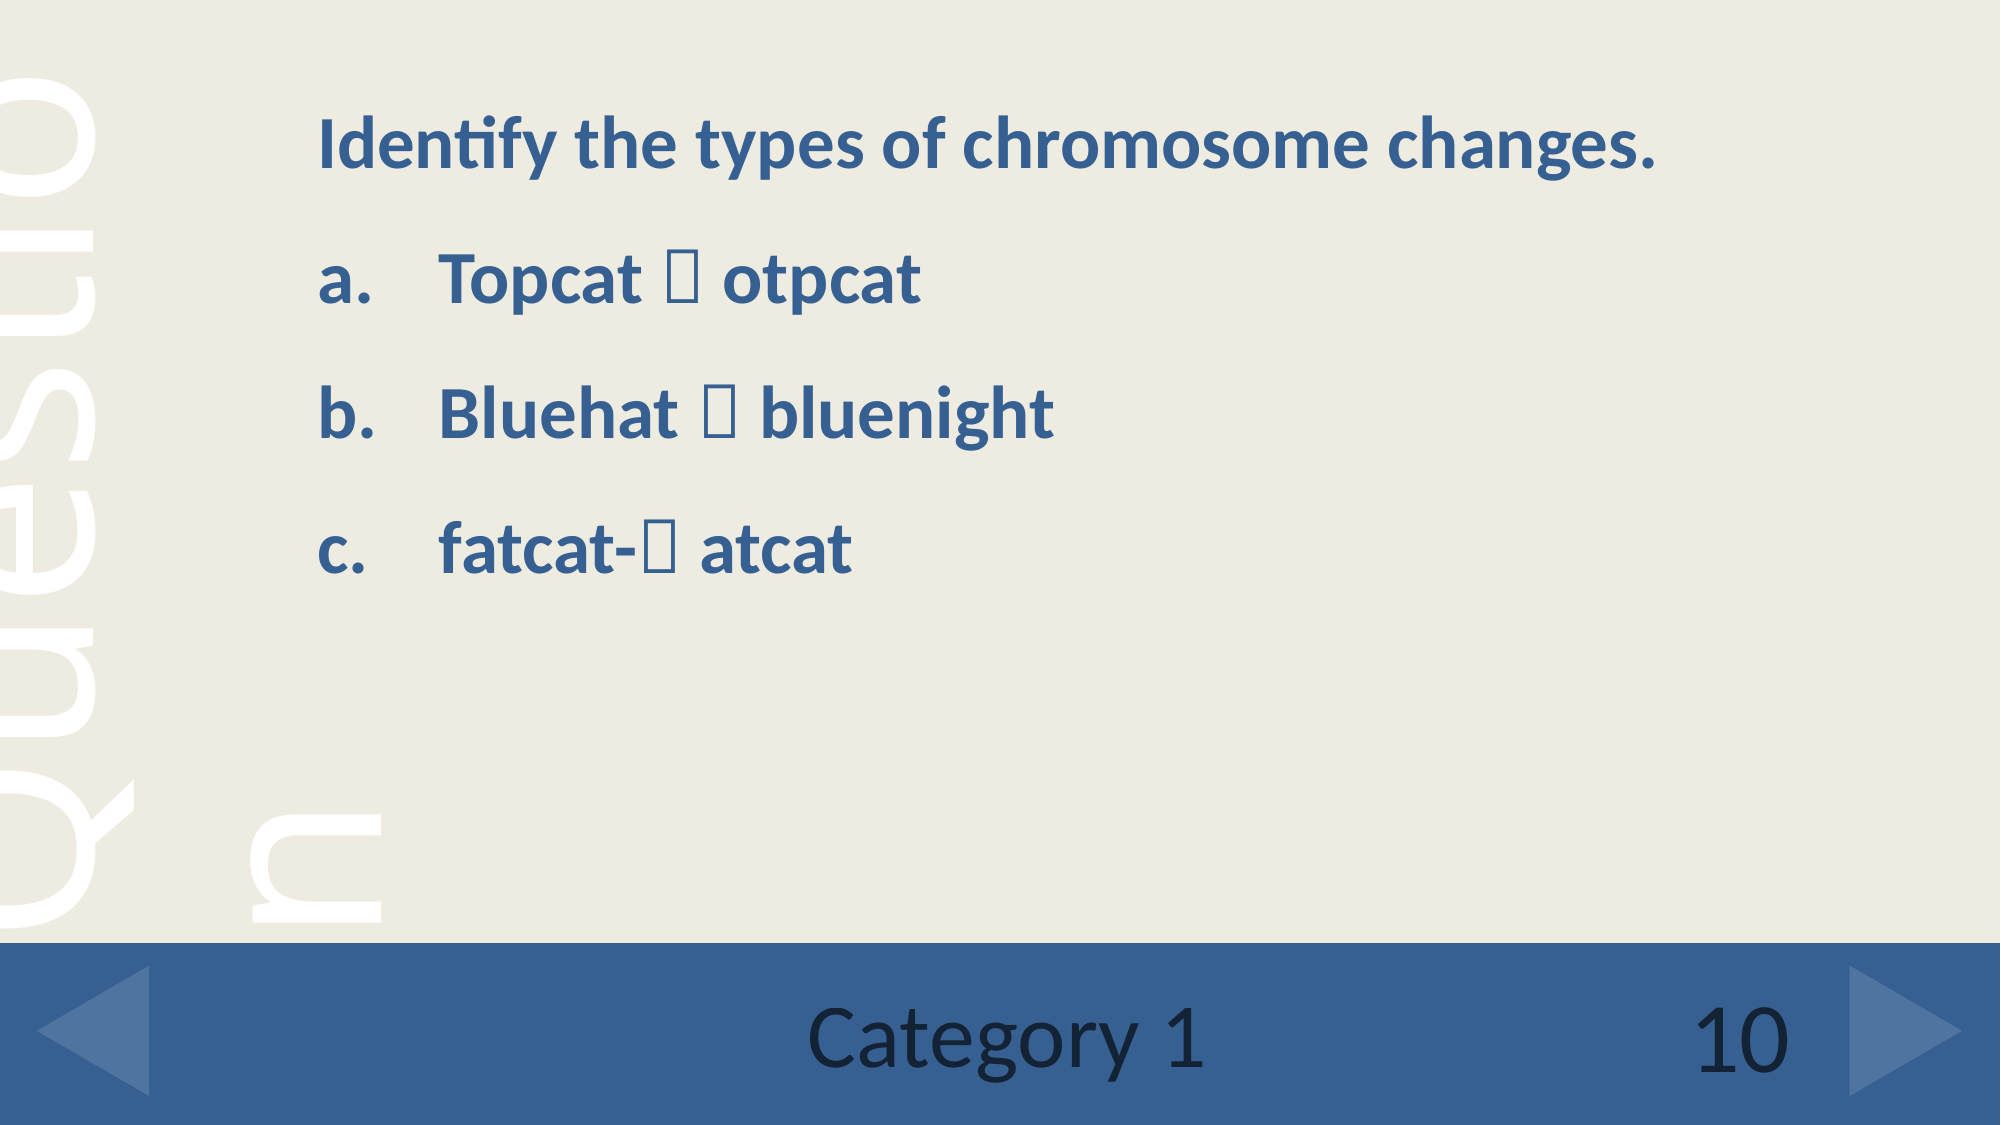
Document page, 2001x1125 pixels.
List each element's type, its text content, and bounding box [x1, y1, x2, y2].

list Identify the types of chromosome changes. Topcat  otpcat Bluehat  bluenight fatcat- atcat [302, 96, 1820, 812]
title Category 1 [107, 937, 1908, 1125]
